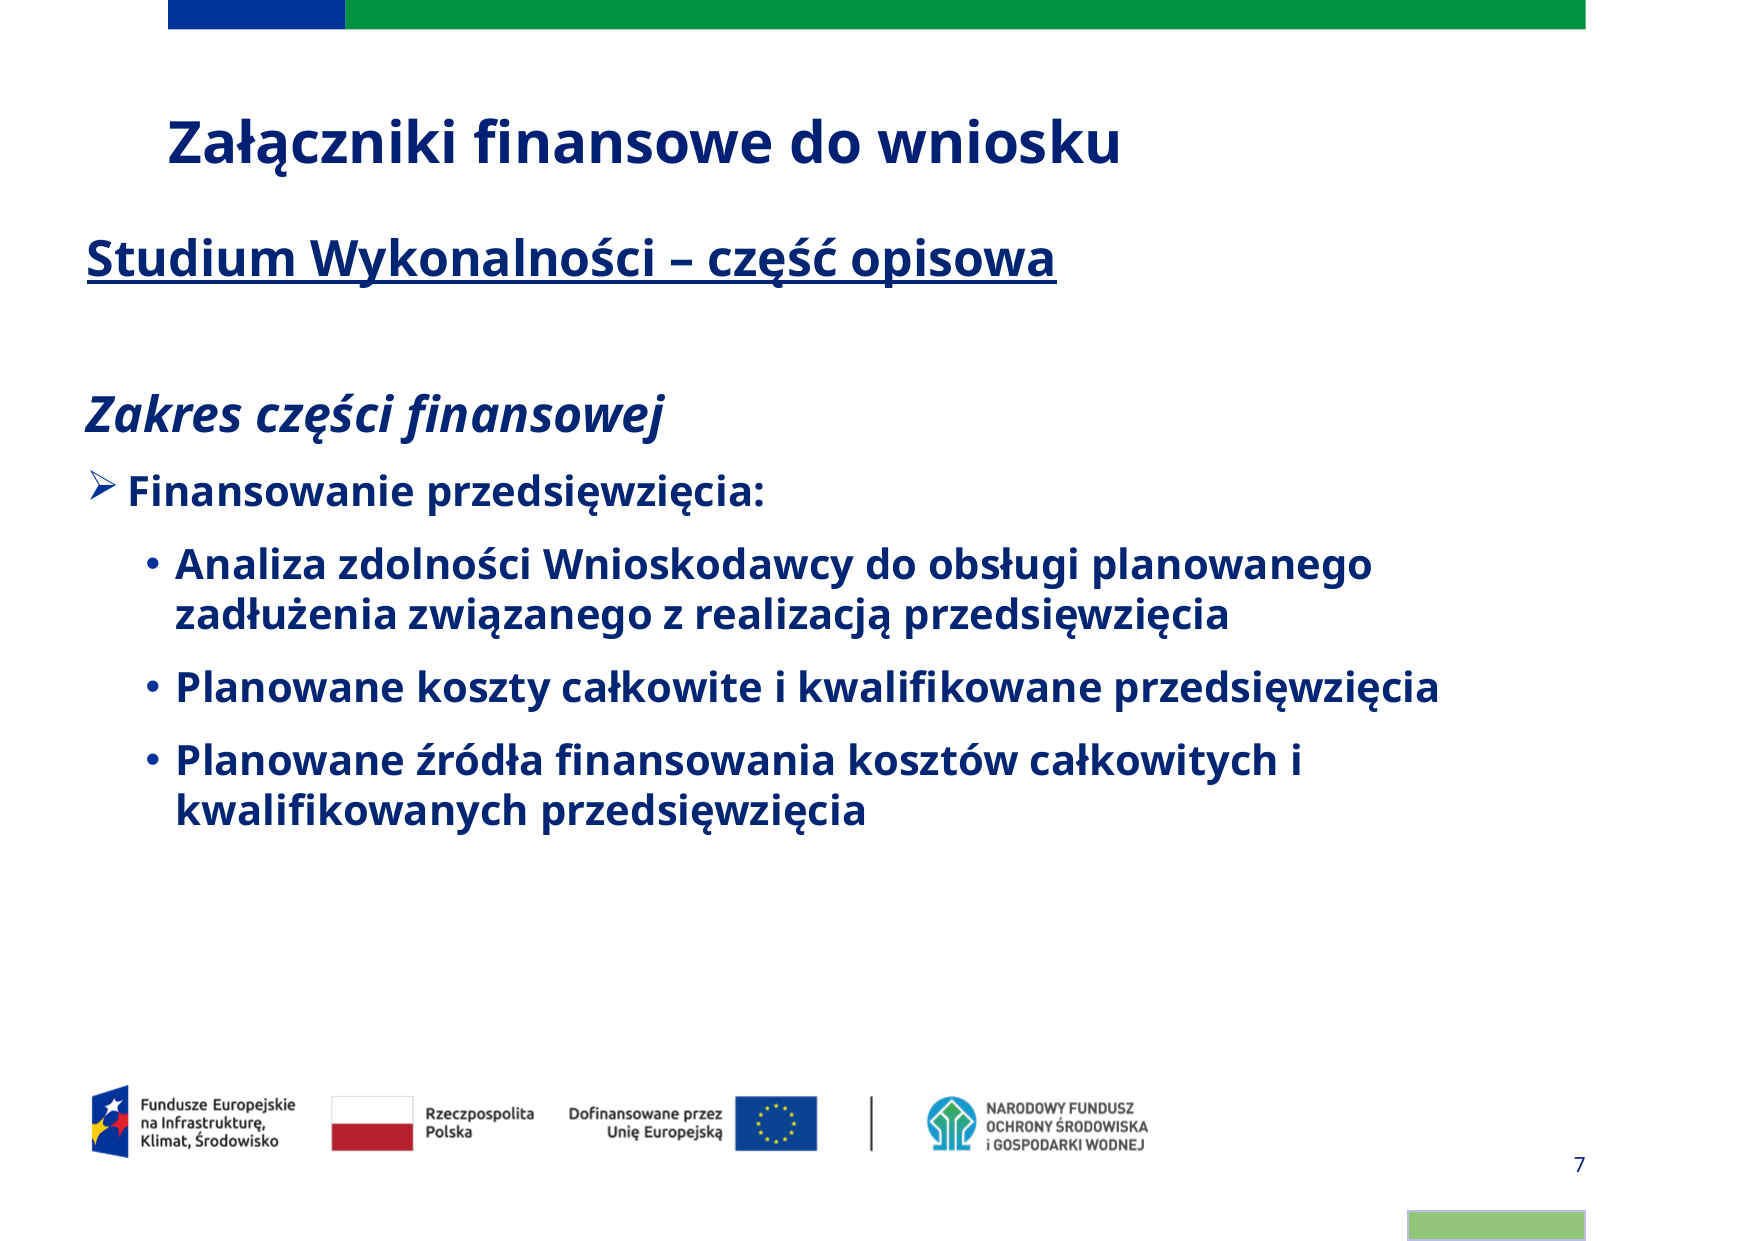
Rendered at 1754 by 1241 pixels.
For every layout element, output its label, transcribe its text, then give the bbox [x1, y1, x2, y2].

title Załączniki finansowe do wniosku [168, 100, 1586, 195]
list Studium Wykonalności – część opisowa Zakres części finansowej Finansowanie przedsięwzięcia: Analiza zdolności Wnioskodawcy do obsługi planowanego zadłużenia związanego z realizacją przedsięwzięcia Planowane koszty całkowite i kwalifikowane przedsięwzięcia Planowane źródła finansowania kosztów całkowitych i kwalifikowanych przedsięwzięcia [86, 236, 1505, 1046]
slide_number 7 [1408, 1151, 1586, 1181]
picture [73, 1067, 1167, 1176]
